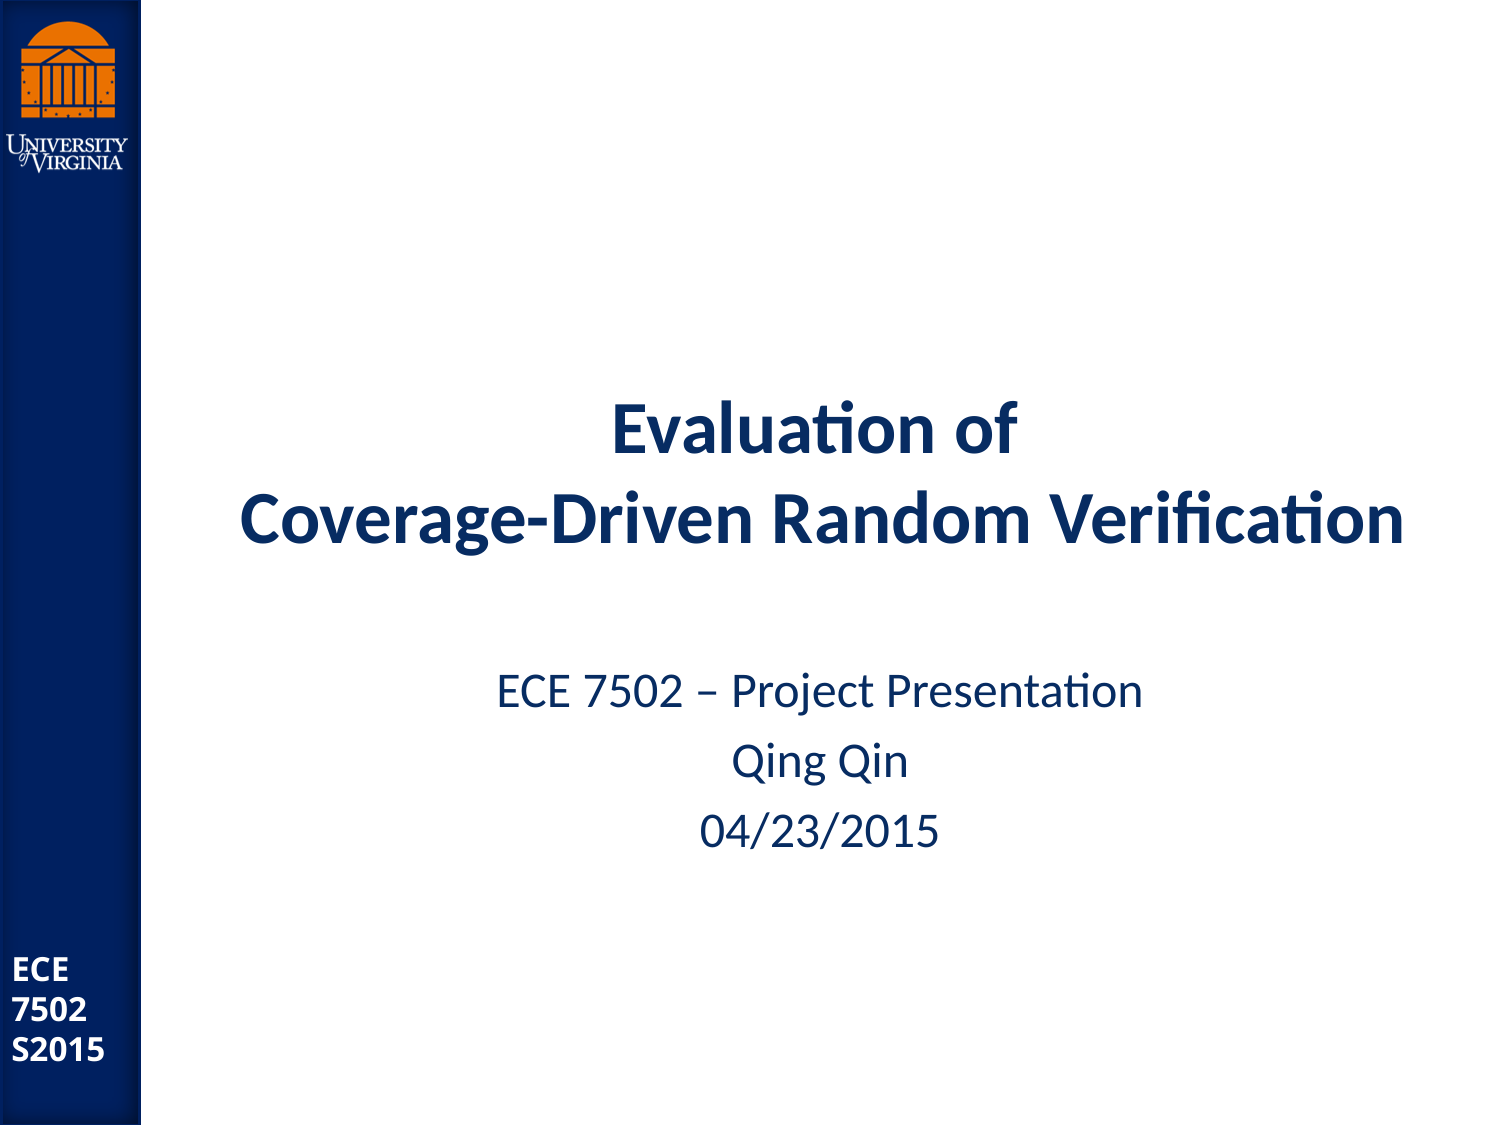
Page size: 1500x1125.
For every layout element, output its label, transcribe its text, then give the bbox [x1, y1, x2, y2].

title Evaluation of Coverage-Driven Random Verification [147, 284, 1500, 566]
picture [0, 0, 141, 1125]
subtitle ECE 7502 – Project Presentation Qing Qin 04/23/2015 [140, 650, 1500, 1050]
